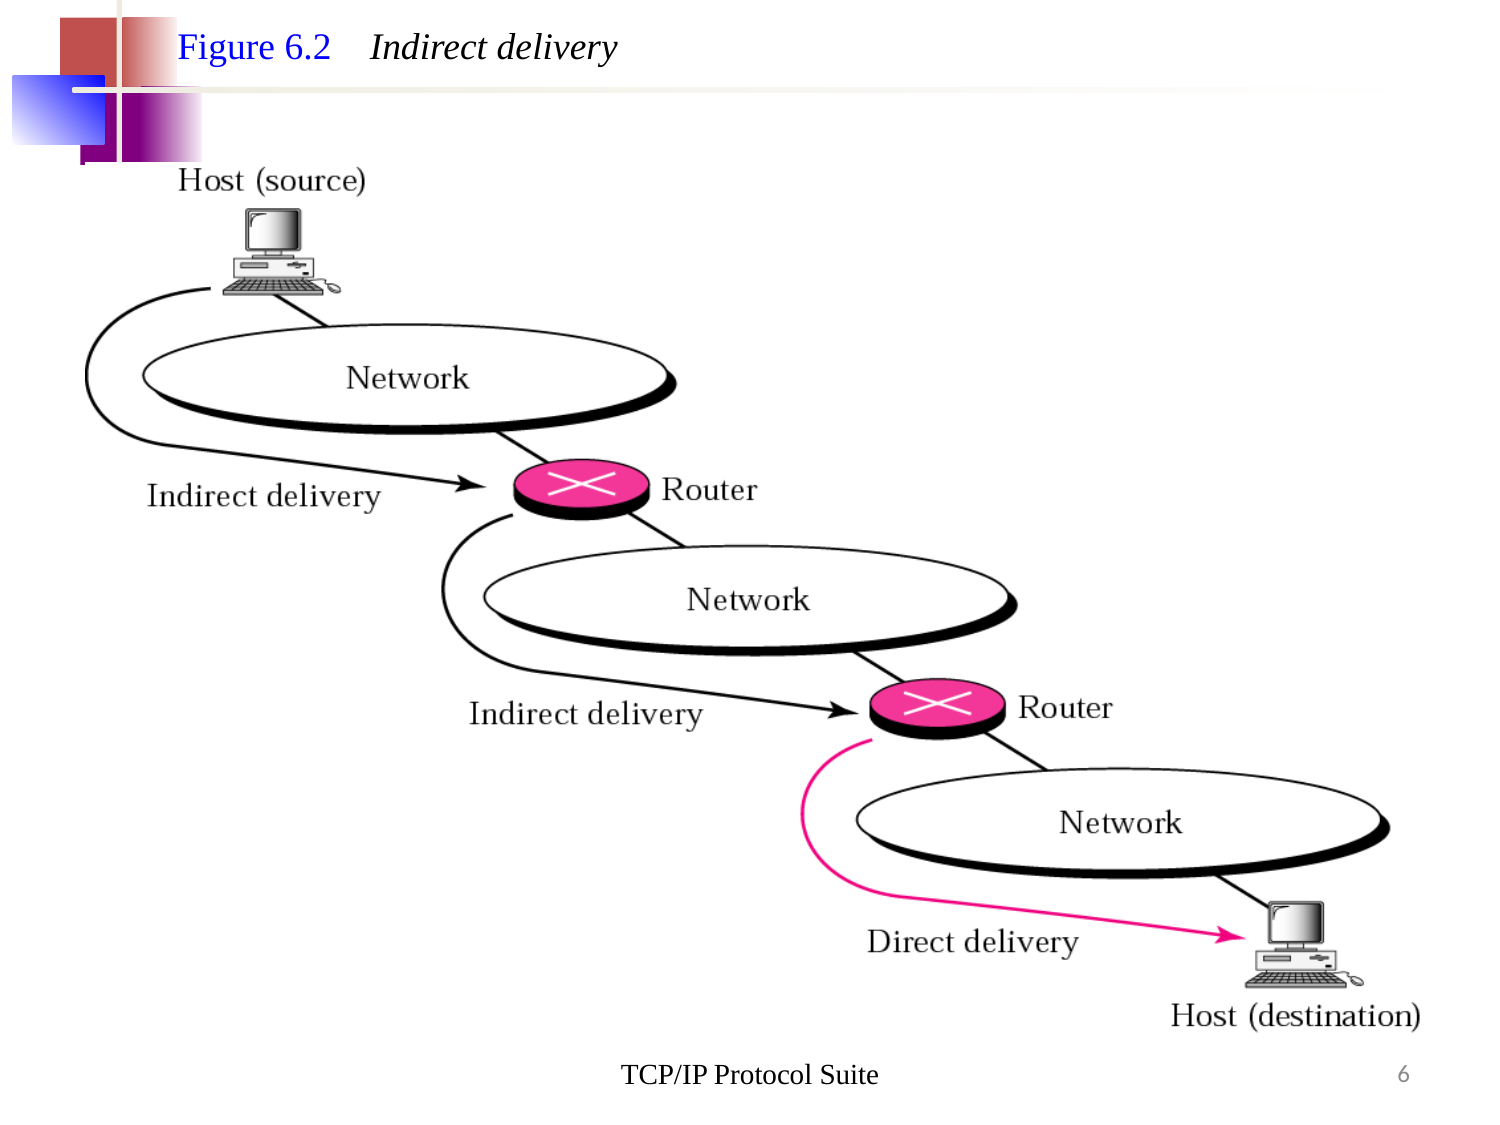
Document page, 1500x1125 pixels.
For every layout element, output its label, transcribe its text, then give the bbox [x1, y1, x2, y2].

text_box [72, 87, 1423, 93]
text_box [60, 17, 116, 86]
text_box Figure 6.2 Indirect delivery [162, 14, 1100, 75]
text_box [80, 93, 116, 165]
text_box [12, 75, 105, 145]
text_box [141, 93, 202, 160]
text_box [116, 93, 122, 160]
picture [85, 162, 1426, 1036]
text_box [122, 93, 141, 160]
slide_number 6 [1074, 1043, 1425, 1103]
text_box [116, 0, 122, 87]
footer TCP/IP Protocol Suite [512, 1044, 988, 1103]
text_box [122, 17, 177, 86]
